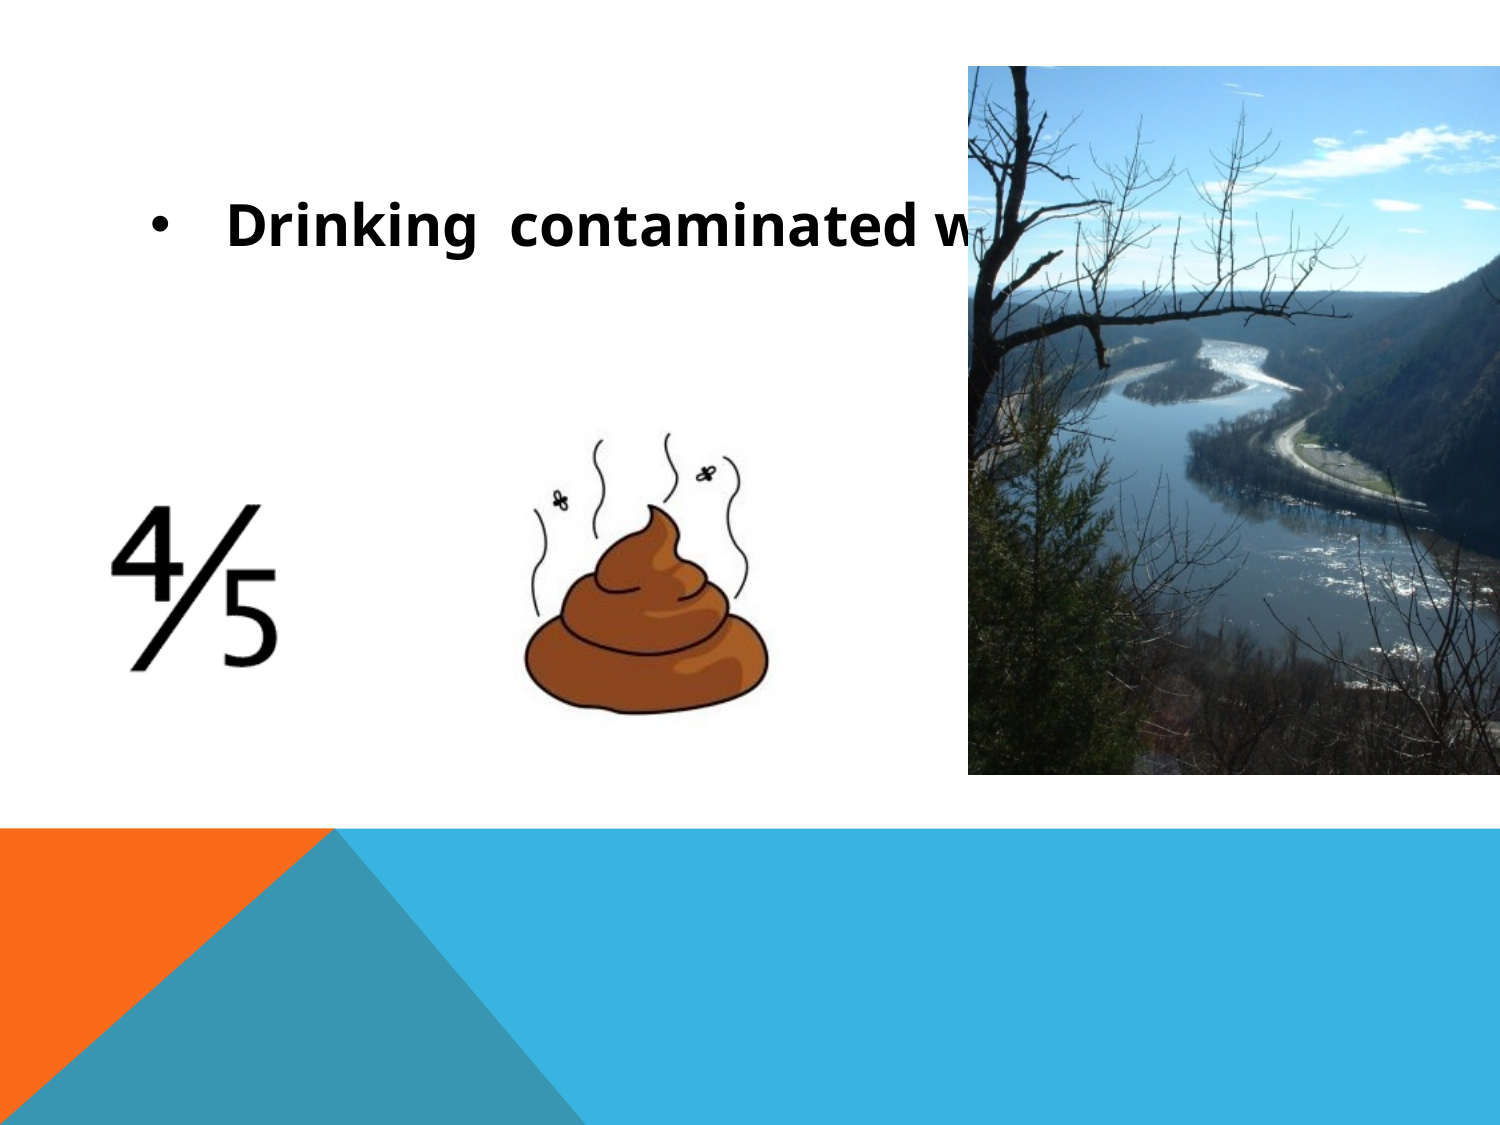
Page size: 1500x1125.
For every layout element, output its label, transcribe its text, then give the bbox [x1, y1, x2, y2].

picture [968, 66, 1500, 776]
picture [40, 428, 348, 735]
picture [513, 420, 782, 728]
list Drinking contaminated water [135, 180, 963, 768]
